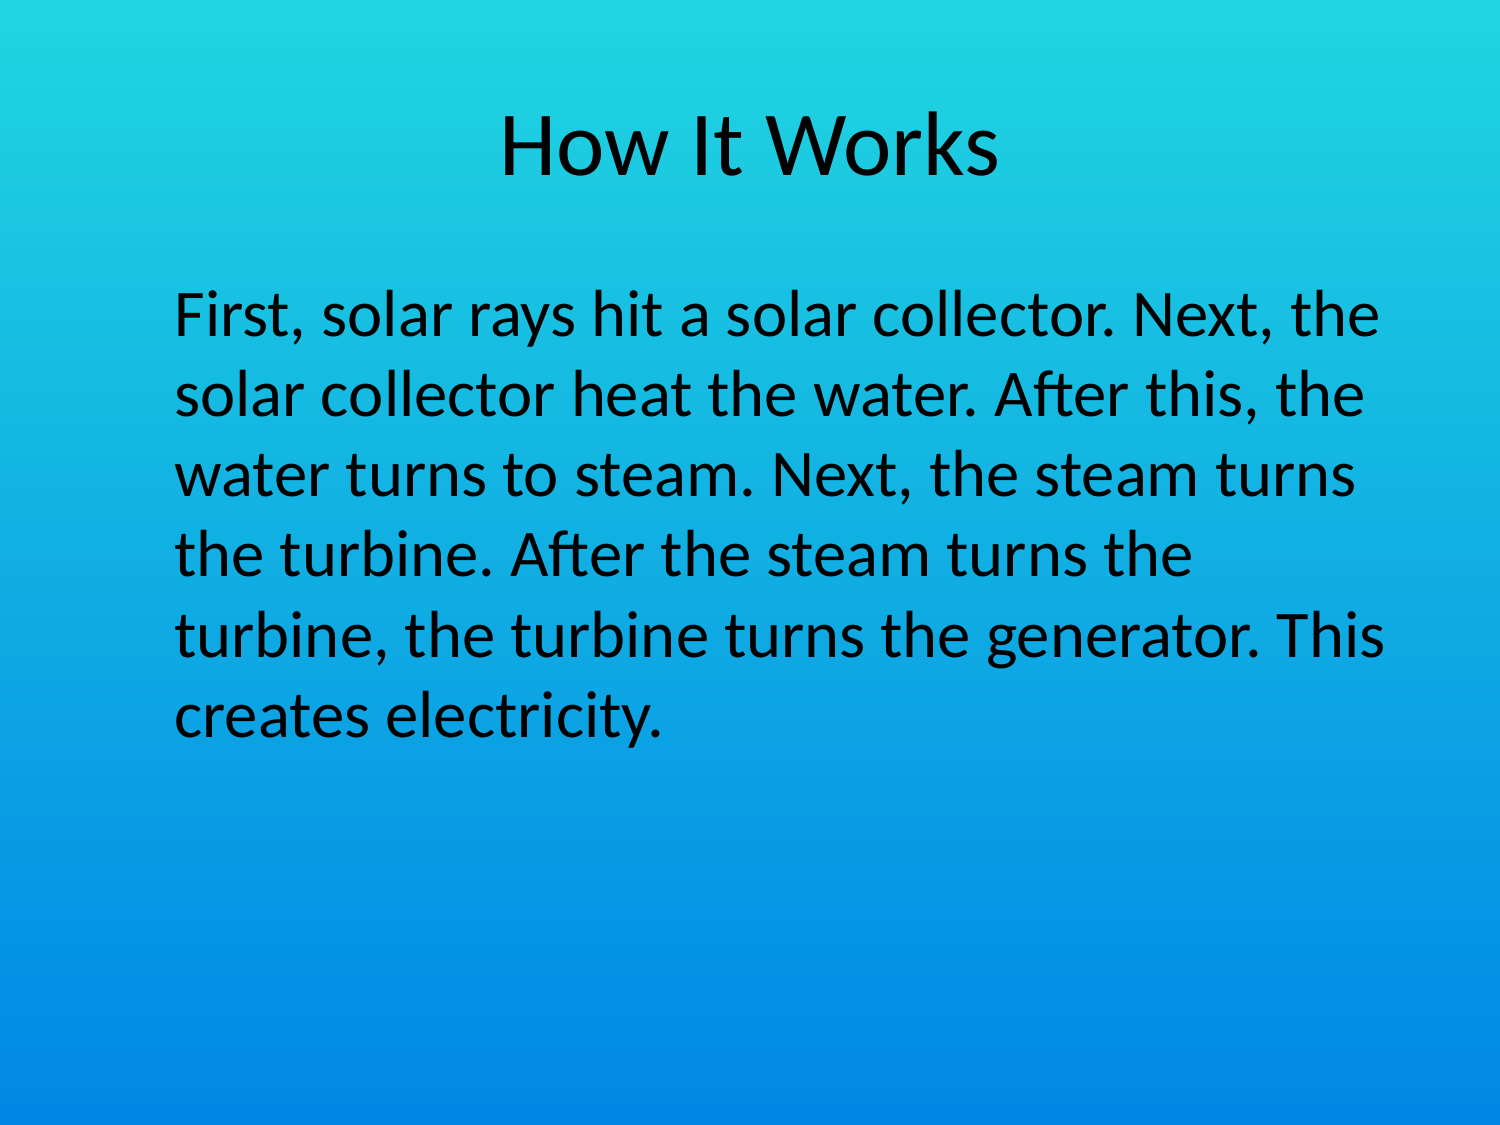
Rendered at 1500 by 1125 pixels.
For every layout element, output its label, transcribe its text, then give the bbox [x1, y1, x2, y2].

title How It Works [75, 45, 1425, 233]
list First, solar rays hit a solar collector. Next, the solar collector heat the water. After this, the water turns to steam. Next, the steam turns the turbine. After the steam turns the turbine, the turbine turns the generator. This creates electricity. [75, 262, 1425, 1005]
